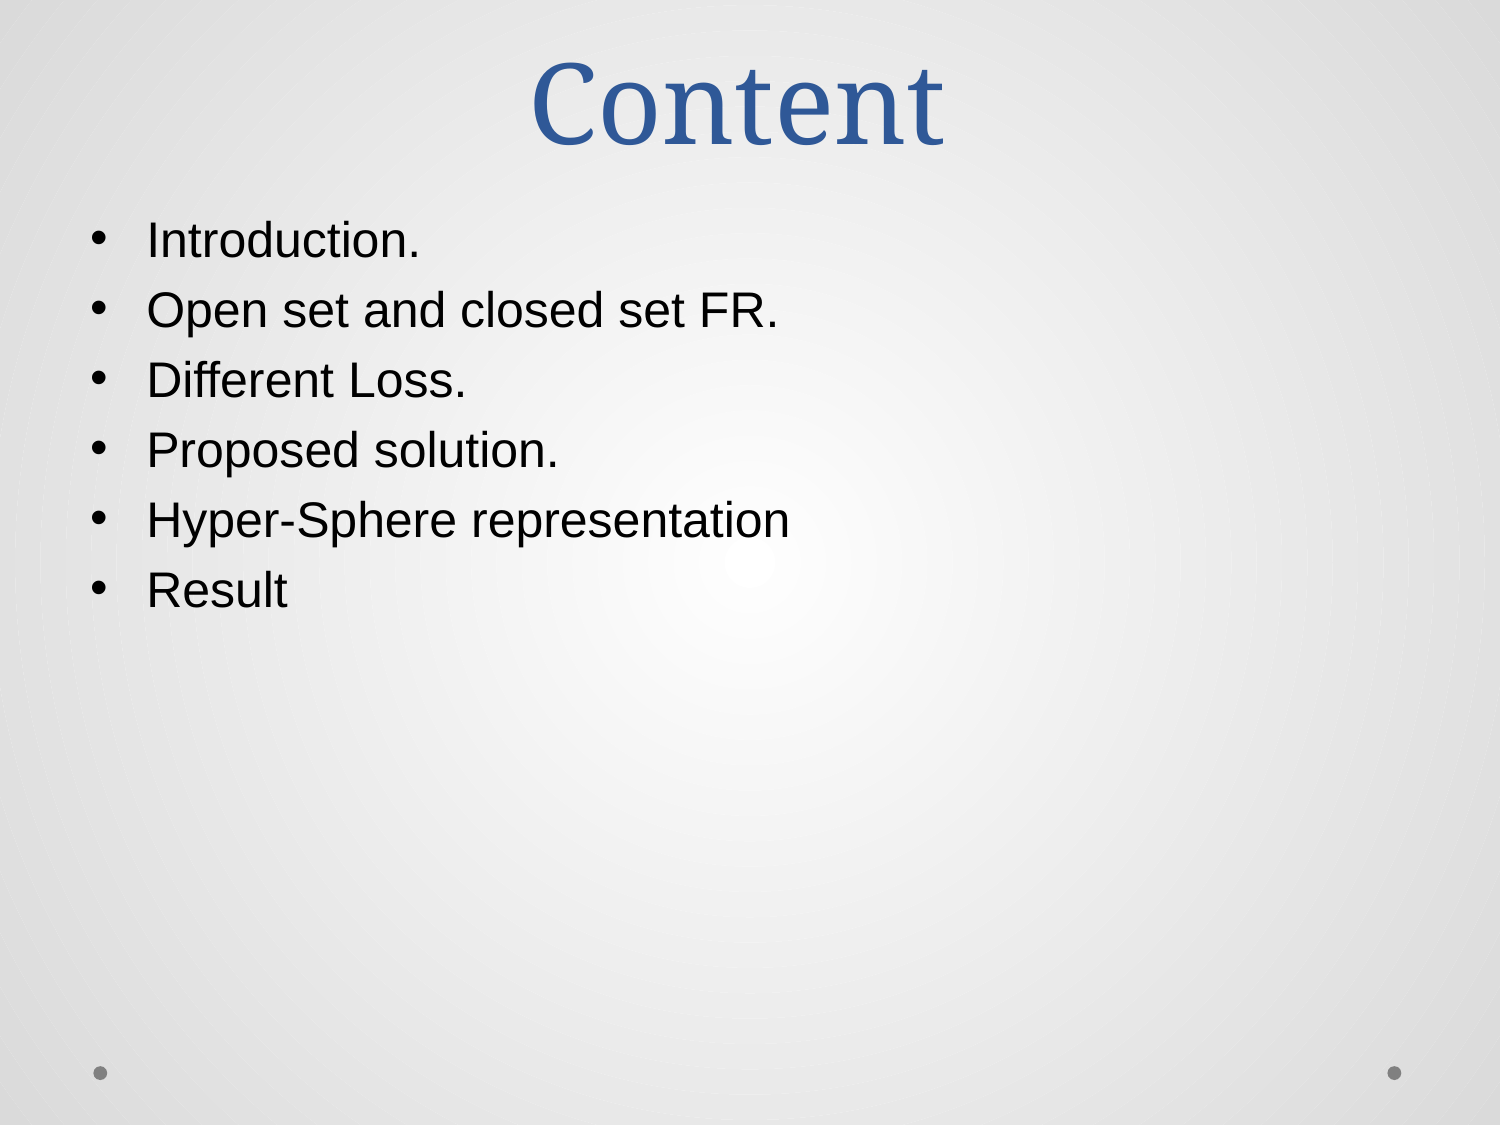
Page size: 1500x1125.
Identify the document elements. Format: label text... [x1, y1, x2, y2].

list Introduction. Open set and closed set FR. Different Loss. Proposed solution. Hyper-Sphere representation Result [75, 200, 1425, 943]
title Content [62, 0, 1413, 175]
